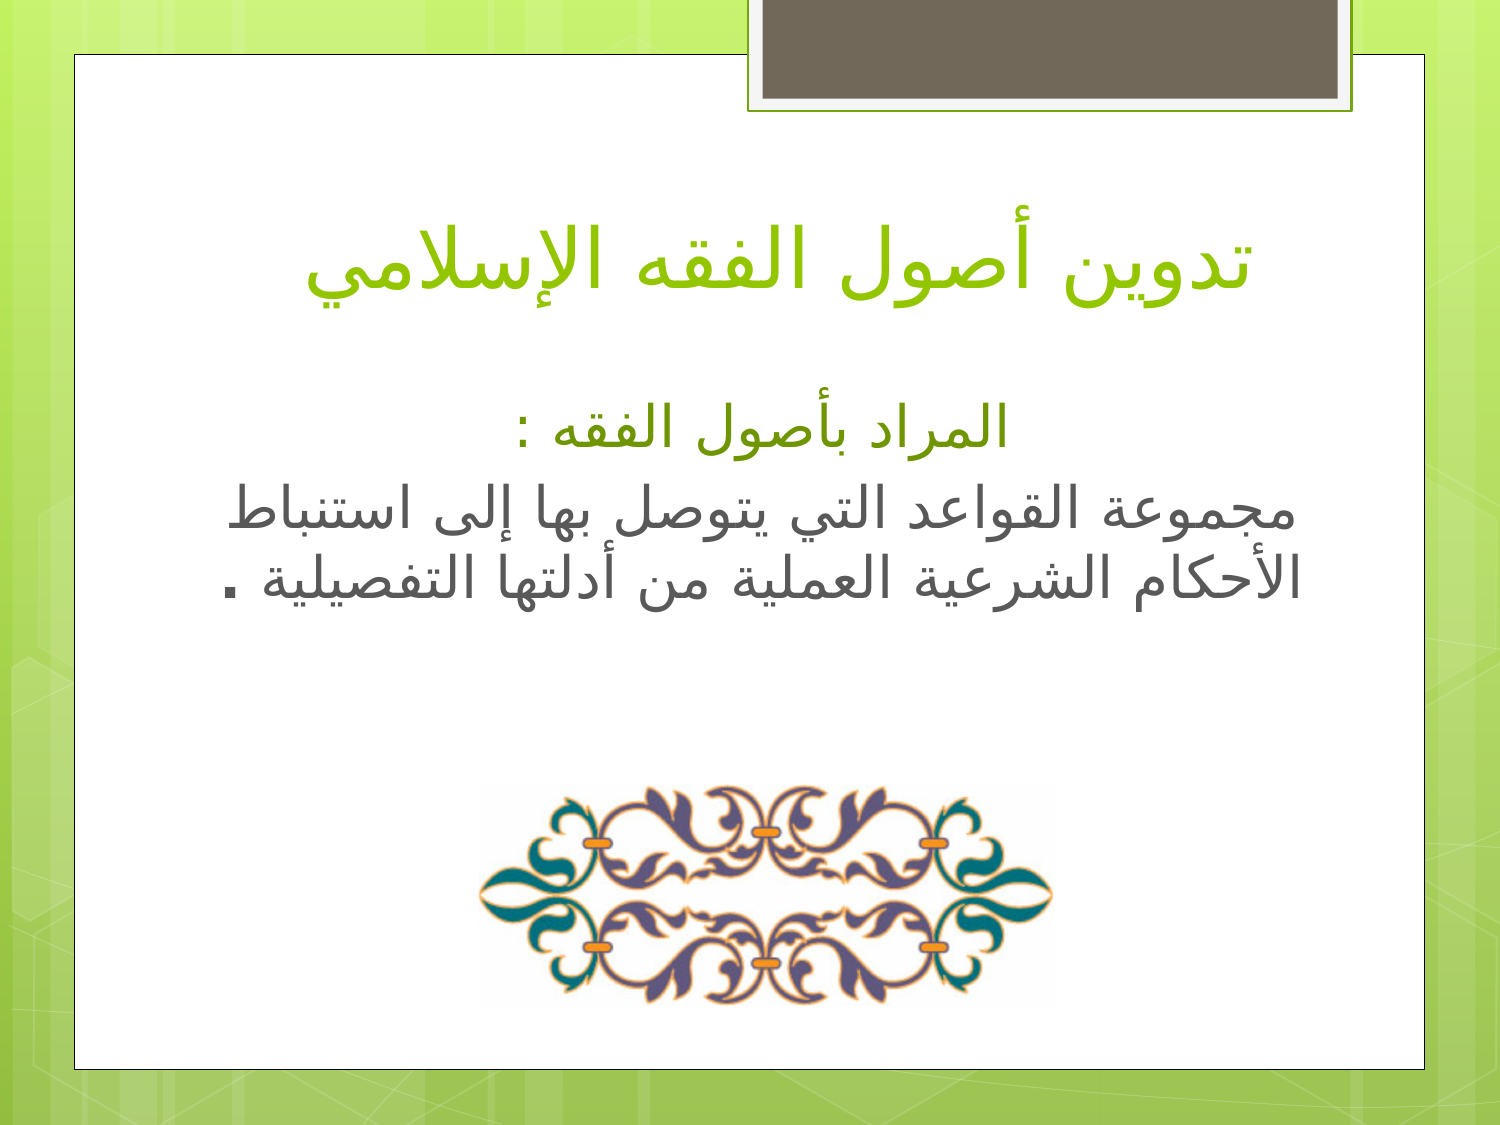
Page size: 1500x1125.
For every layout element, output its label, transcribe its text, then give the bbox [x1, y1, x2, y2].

list المراد بأصول الفقه : مجموعة القواعد التي يتوصل بها إلى استنباط الأحكام الشرعية العملية من أدلتها التفصيلية . [123, 381, 1412, 657]
title تدوين أصول الفقه الإسلامي [189, 125, 1342, 313]
picture [479, 607, 1053, 1125]
